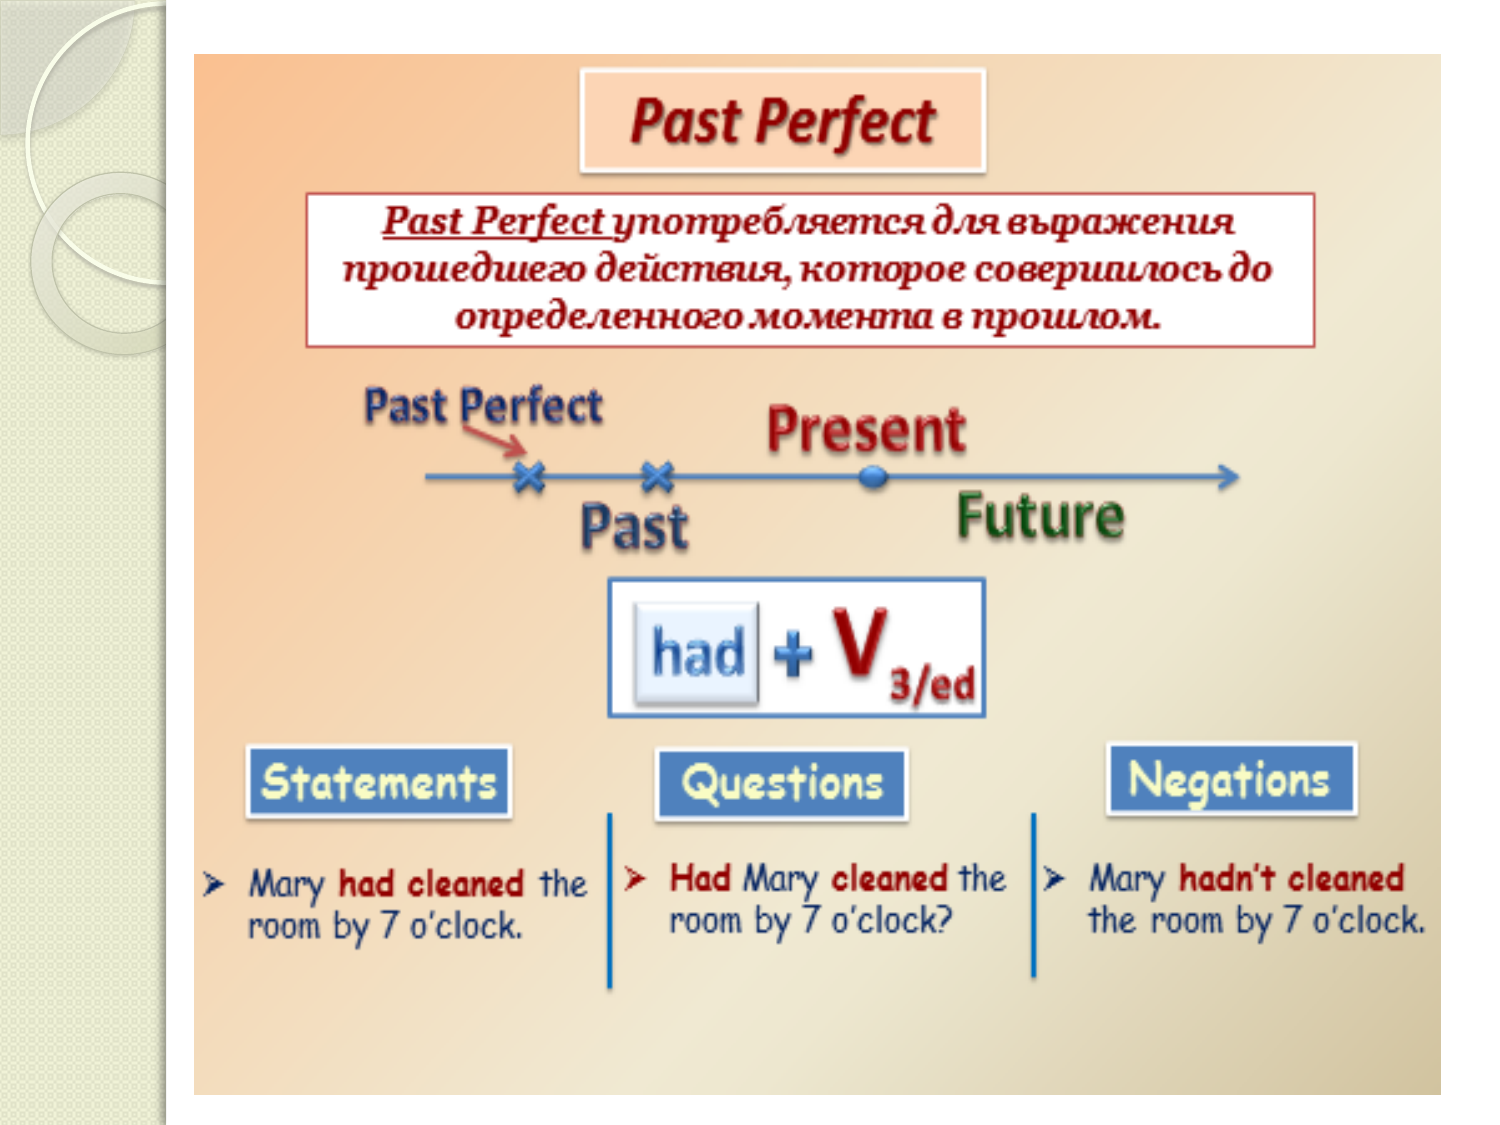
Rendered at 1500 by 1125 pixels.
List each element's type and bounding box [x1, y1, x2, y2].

list [194, 54, 1442, 1095]
